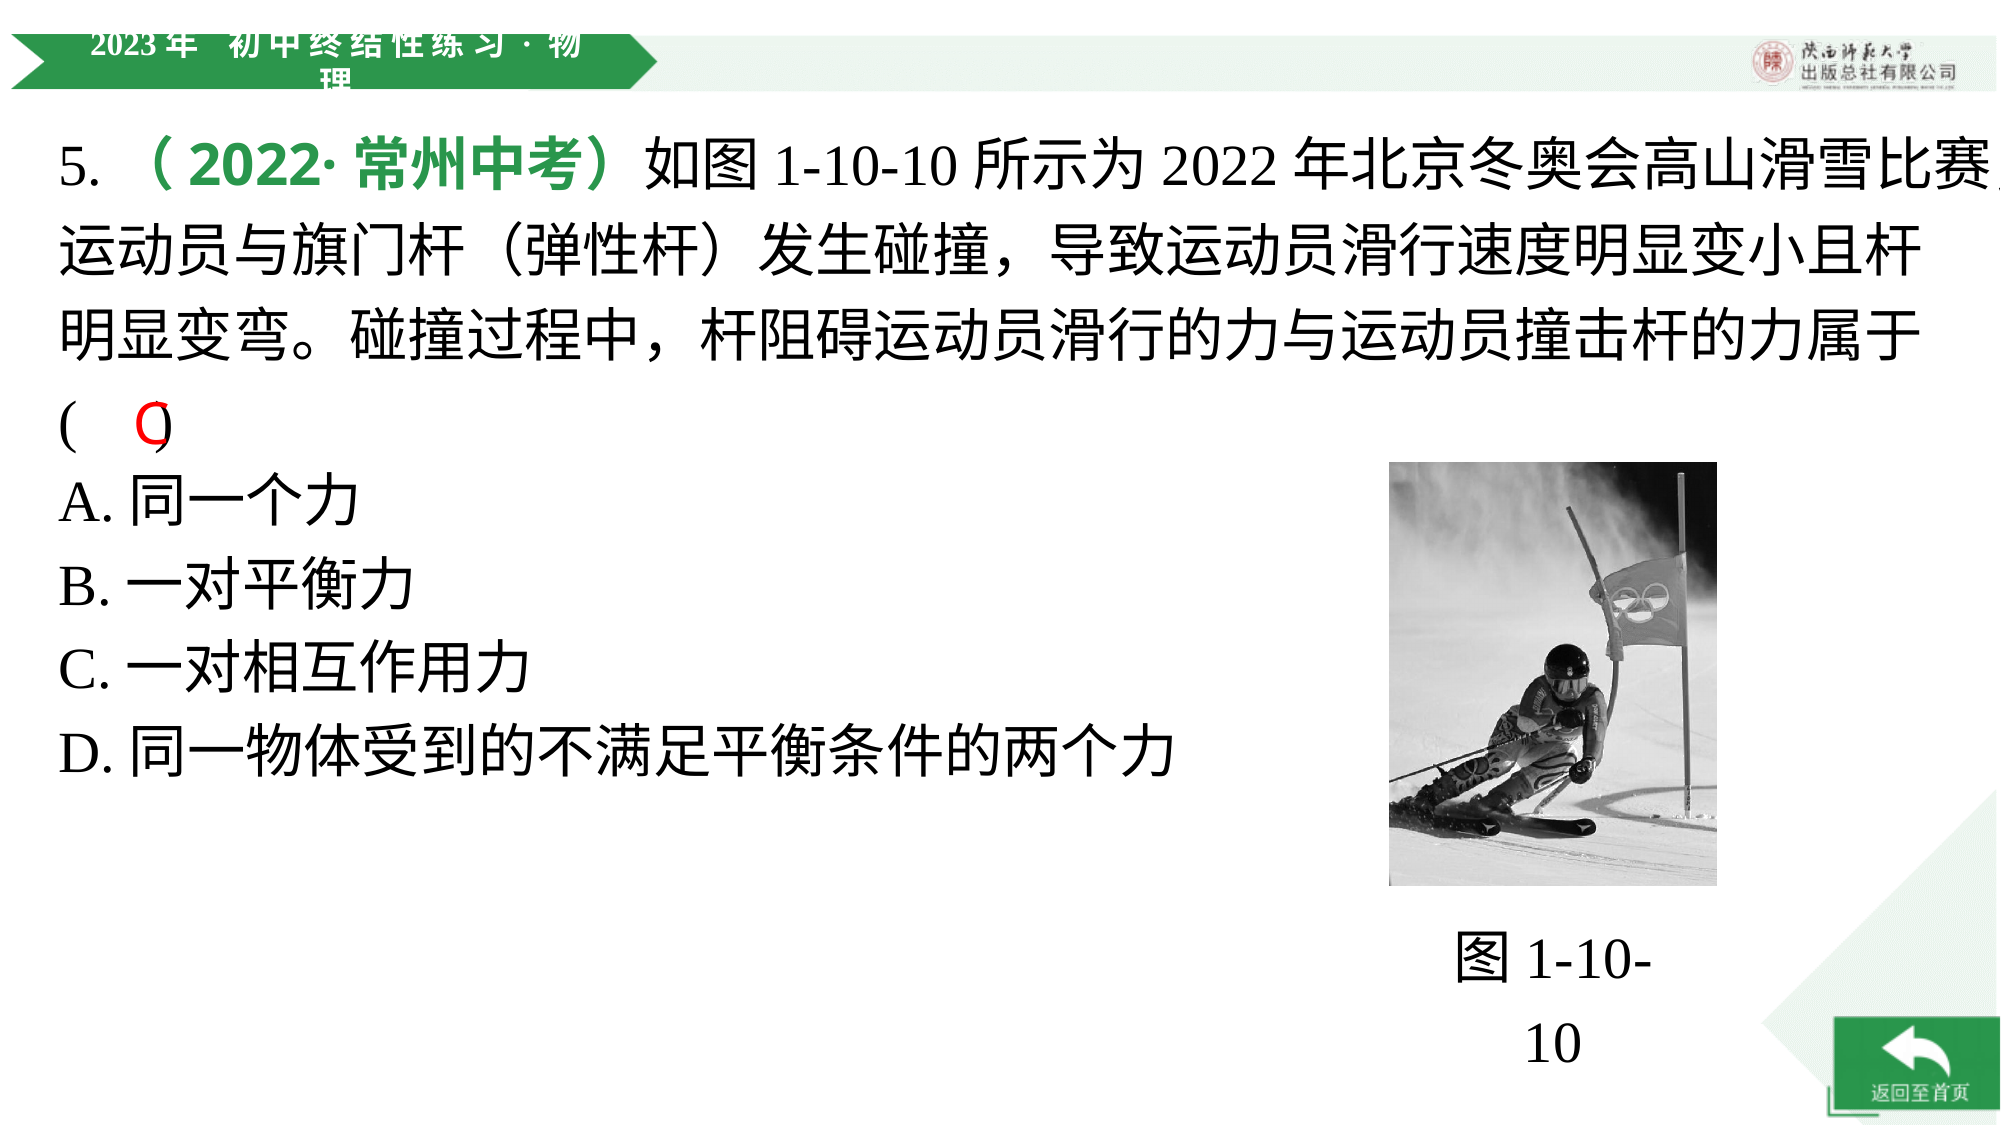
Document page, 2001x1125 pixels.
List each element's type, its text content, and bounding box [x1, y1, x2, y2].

text_box 图1-10-10 [1424, 906, 1682, 985]
text_box 5.（2022·常州中考）如图1-10-10所示为2022年北京冬奥会高山滑雪比赛， 运动员与旗门杆（弹性杆）发生碰撞，导致运动员滑行速度明显变小且杆 明显变弯。碰撞过程中，杆阻碍运动员滑行的力与运动员撞击杆的力属于 ( ) [58, 111, 1941, 442]
text_box A.同一个力 B.一对平衡力 C.一对相互作用力 D.同一物体受到的不满足平衡条件的两个力 [58, 448, 1458, 779]
text_box C [125, 371, 178, 448]
picture [0, 0, 2001, 1125]
